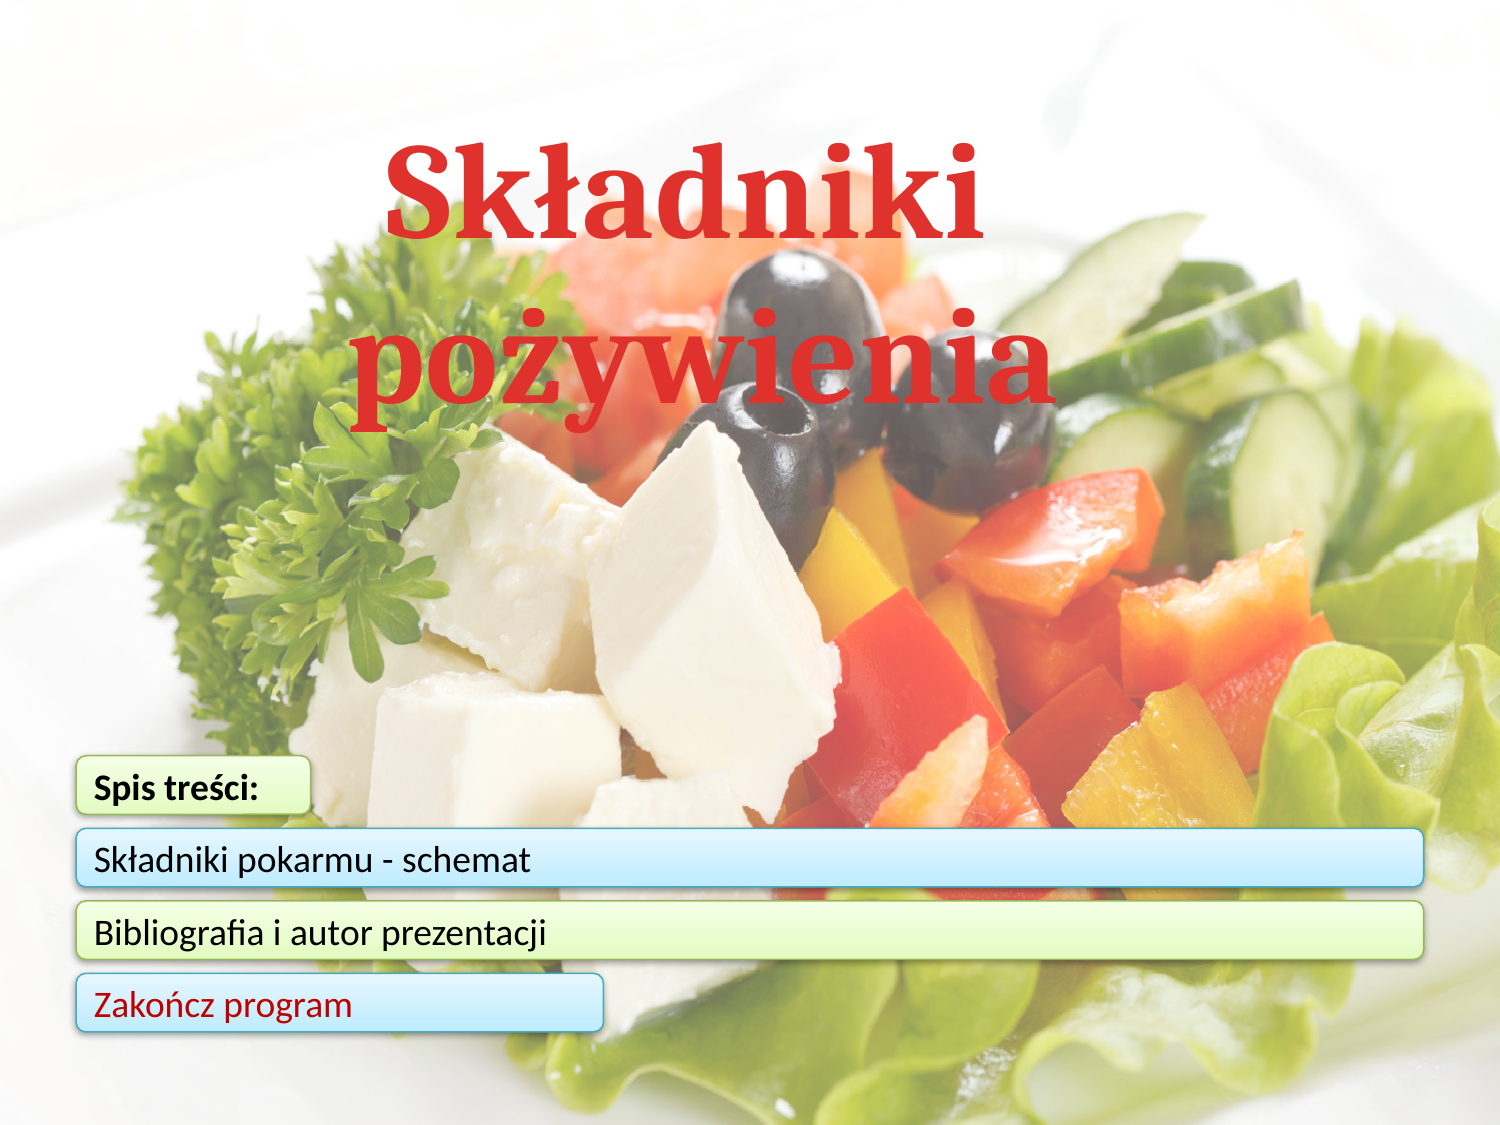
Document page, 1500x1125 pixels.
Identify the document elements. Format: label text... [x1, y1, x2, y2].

text_box Składniki pokarmu - schemat [75, 827, 1425, 888]
text_box Bibliografia i autor prezentacji [75, 900, 1425, 961]
text_box Spis treści: [75, 754, 312, 816]
text_box Zakończ program [75, 972, 605, 1033]
text_box Skutki niedoboru: nudności wymioty zaburzenia psychomotoryczne osłabienie pamięci niedobór kwasów żołądkowych [0, 0, 1500, 1125]
text_box Składniki pożywienia [331, 93, 1076, 439]
